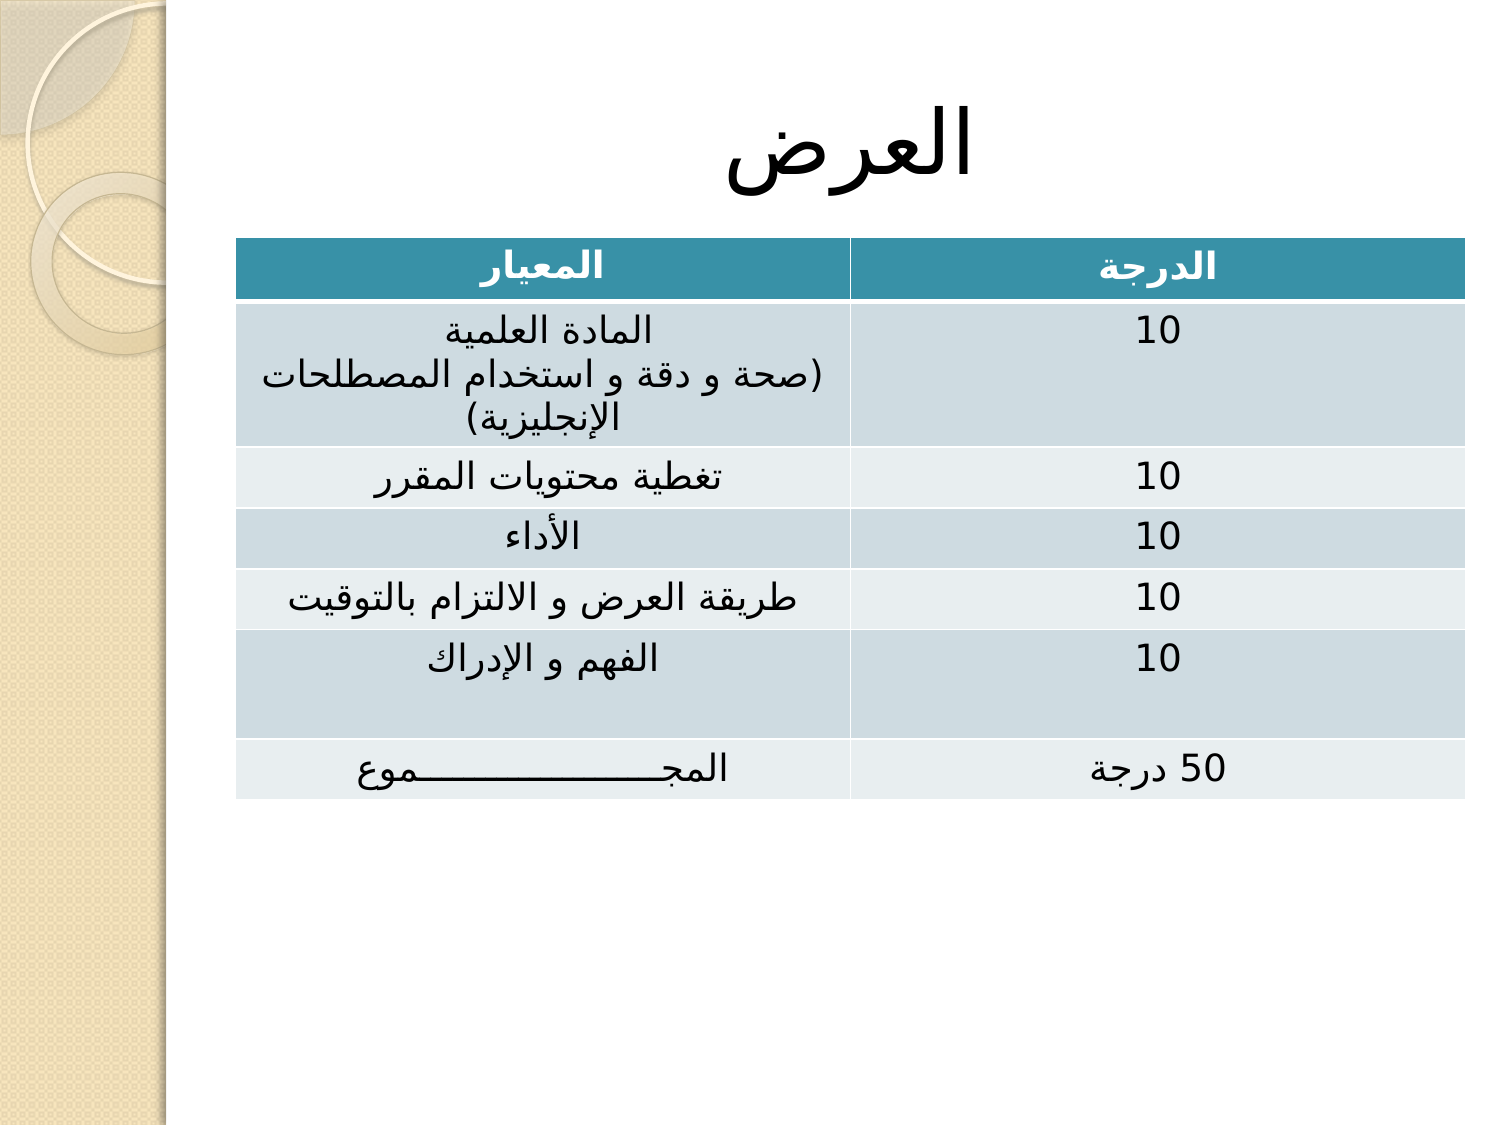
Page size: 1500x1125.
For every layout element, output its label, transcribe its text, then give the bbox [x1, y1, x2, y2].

table_cell تغطية محتويات المقرر [236, 448, 850, 507]
table_cell 10 [851, 630, 1465, 738]
title العرض [235, 45, 1466, 233]
table_cell الأداء [236, 509, 850, 568]
table_cell طريقة العرض و الالتزام بالتوقيت [236, 570, 850, 629]
table_cell 10 [851, 509, 1465, 568]
table_header الدرجة [851, 238, 1465, 299]
table_cell الفهم و الإدراك [236, 630, 850, 738]
table_cell 10 [851, 448, 1465, 507]
table_cell 50 درجة [851, 740, 1465, 799]
table_cell 10 [851, 570, 1465, 629]
table_cell المادة العلمية (صحة و دقة و استخدام المصطلحات الإنجليزية) [236, 304, 850, 446]
table_header المعيار [236, 238, 850, 299]
table_cell 10 [851, 304, 1465, 446]
table_cell المجــــــــــــــــــــــموع [236, 740, 850, 799]
